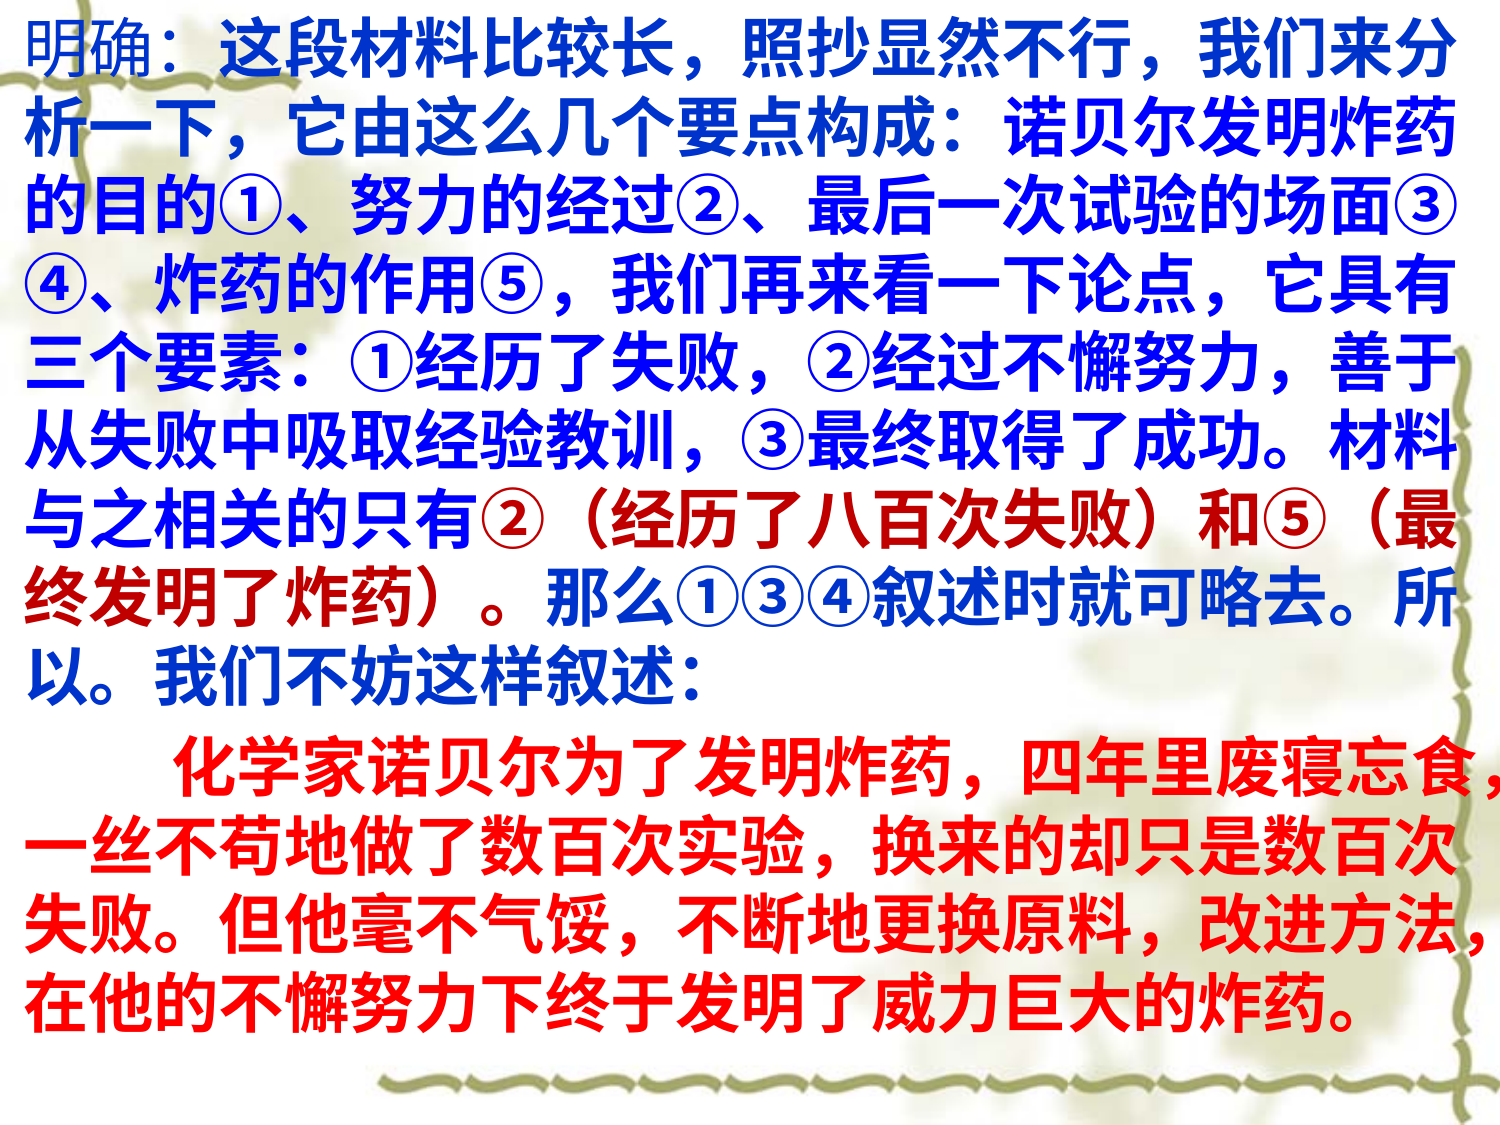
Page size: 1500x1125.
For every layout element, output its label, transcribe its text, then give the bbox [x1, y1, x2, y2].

list 明确：这段材料比较长，照抄显然不行，我们来分析一下，它由这么几个要点构成：诺贝尔发明炸药的目的①、努力的经过②、最后一次试验的场面③④、炸药的作用⑤，我们再来看一下论点，它具有三个要素：①经历了失败，②经过不懈努力，善于从失败中吸取经验教训，③最终取得了成功。材料与之相关的只有②（经历了八百次失败）和⑤（最终发明了炸药）。那么①③④叙述时就可略去。所以。我们不妨这样叙述： 化学家诺贝尔为了发明炸药，四年里废寝忘食，一丝不苟地做了数百次实验，换来的却只是数百次失败。但他毫不气馁，不断地更换原料，改进方法，在他的不懈努力下终于发明了威力巨大的炸药。 [0, 0, 1500, 1125]
